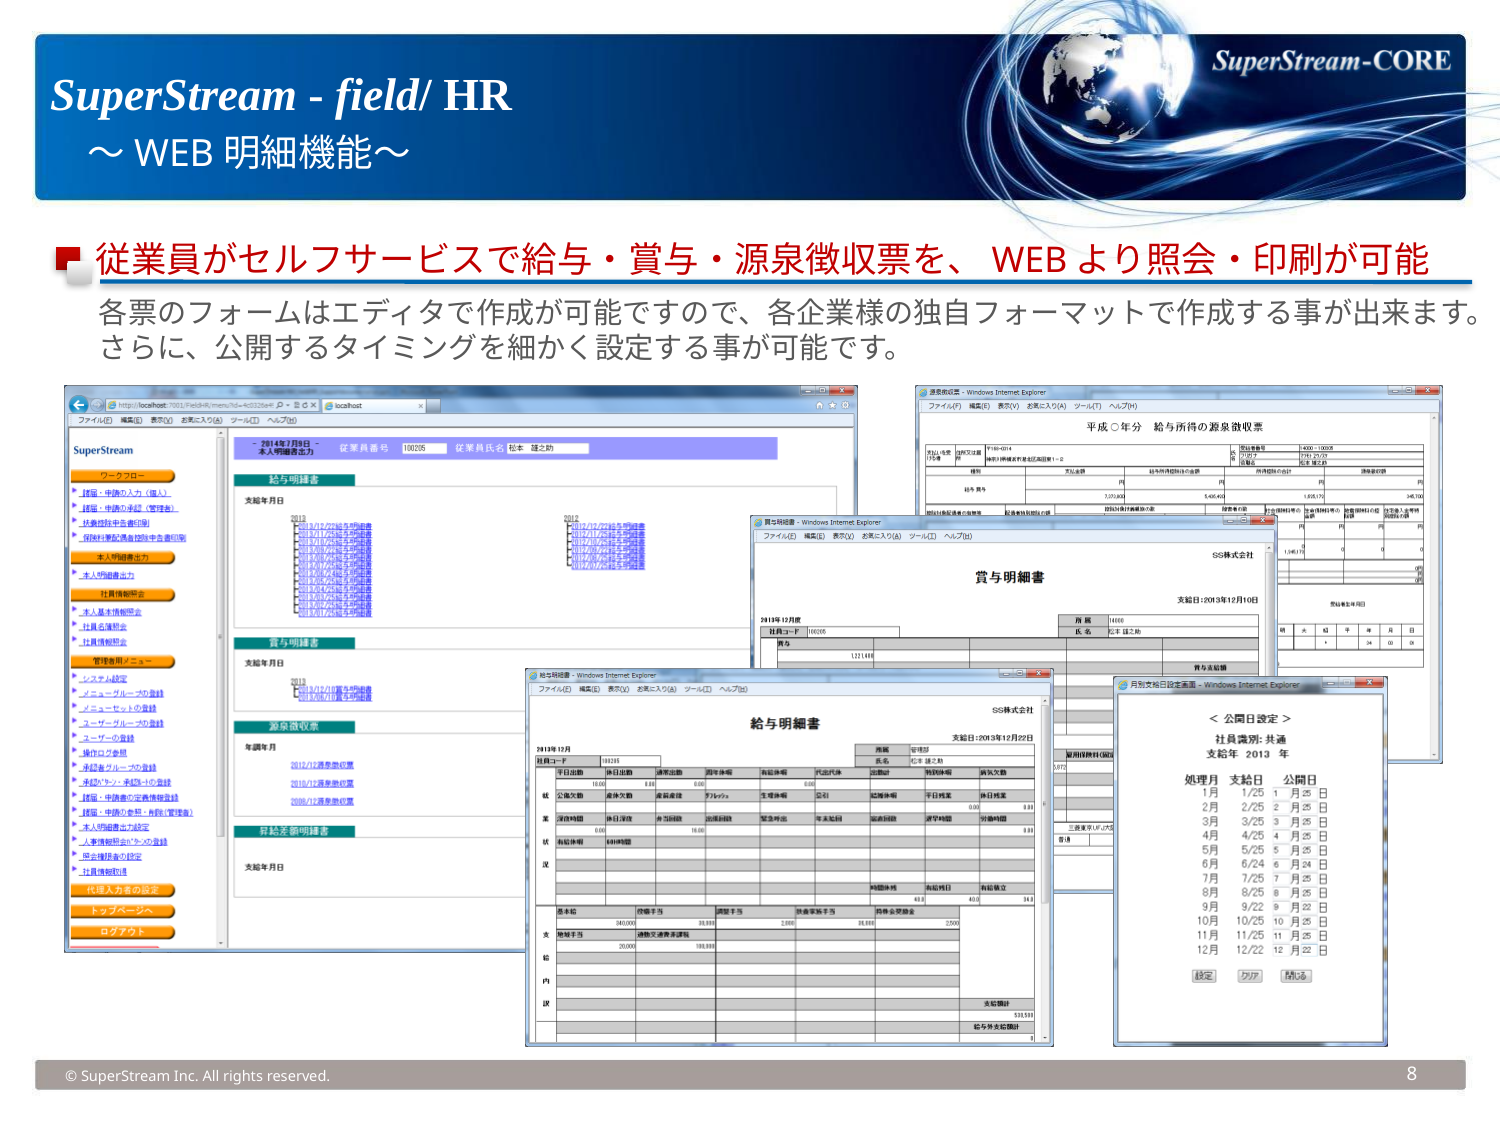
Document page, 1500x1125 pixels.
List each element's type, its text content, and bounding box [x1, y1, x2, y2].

text_box SuperStream - field/ HR ～WEB明細機能～ [35, 43, 1148, 197]
picture [0, 0, 1500, 1125]
text_box 従業員がセルフサービスで給与・賞与・源泉徴収票を、WEBより照会・印刷が可能 [260, 230, 1473, 279]
text_box © SuperStream Inc. All rights reserved. [50, 1059, 423, 1094]
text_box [55, 227, 258, 308]
text_box 各票のフォームはエディタで作成が可能ですので、各企業様の独自フォーマットで作成する事が出来ます。 さらに、公開するタイミングを細かく設定する事が可能です。 [84, 291, 1445, 373]
text_box 8 [1299, 1060, 1418, 1090]
